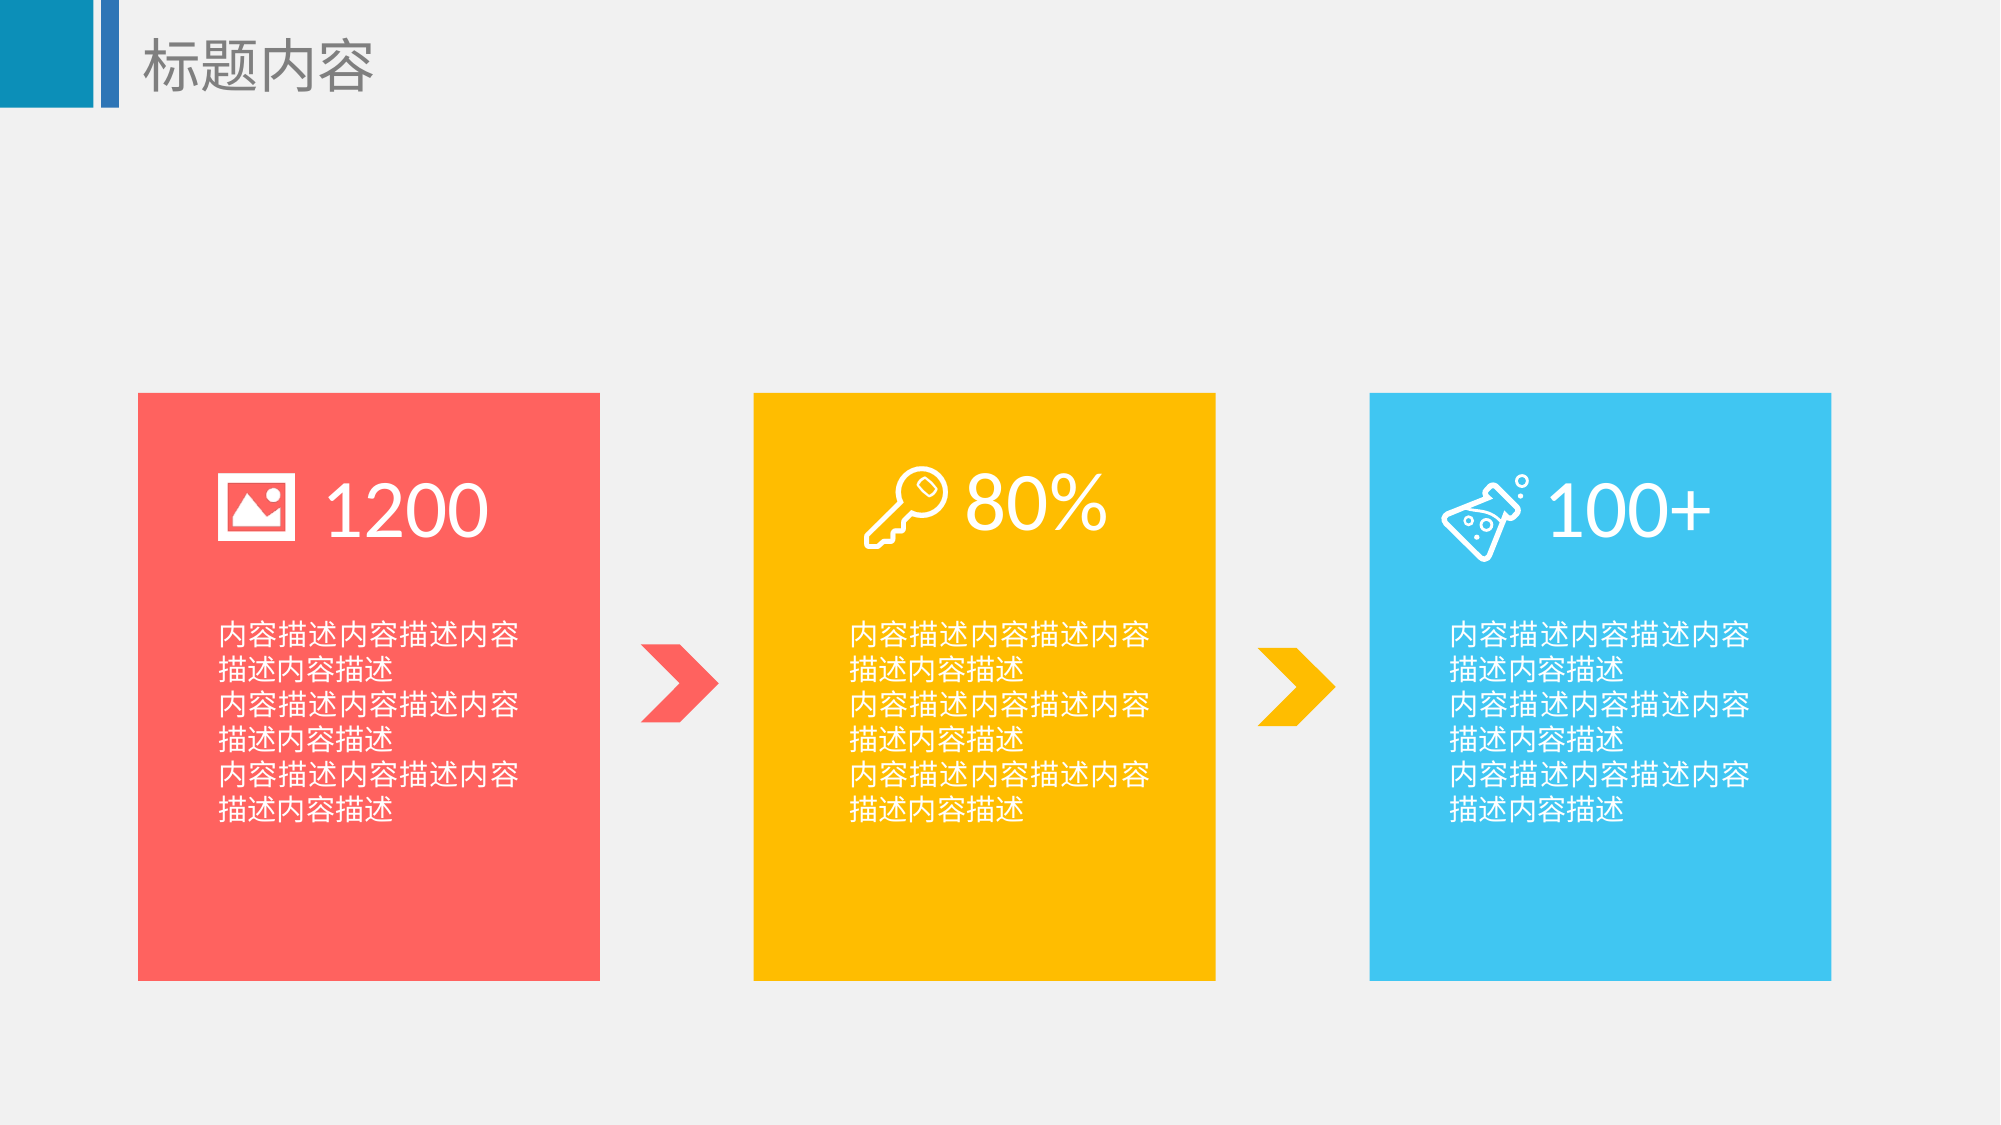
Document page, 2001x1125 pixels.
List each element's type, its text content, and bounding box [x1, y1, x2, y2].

text_box [1517, 493, 1524, 499]
text_box [1257, 647, 1336, 727]
text_box [640, 644, 719, 723]
text_box [1441, 482, 1521, 562]
text_box 1200 [306, 447, 517, 562]
text_box 内容描述内容描述内容描述内容描述 内容描述内容描述内容描述内容描述 内容描述内容描述内容描述内容描述 [834, 608, 1166, 834]
text_box [101, 0, 119, 108]
text_box 80% [950, 439, 1161, 555]
text_box [753, 392, 1216, 981]
text_box [1515, 474, 1529, 488]
picture [862, 465, 948, 549]
text_box 内容描述内容描述内容描述内容描述 内容描述内容描述内容描述内容描述 内容描述内容描述内容描述内容描述 [1434, 608, 1766, 834]
text_box [138, 392, 600, 981]
text_box 100+ [1528, 447, 1739, 562]
text_box [0, 0, 94, 108]
text_box 内容描述内容描述内容描述内容描述 内容描述内容描述内容描述内容描述 内容描述内容描述内容描述内容描述 [203, 608, 535, 834]
picture [217, 468, 296, 541]
text_box [1369, 392, 1832, 981]
text_box 标题内容 [127, 21, 442, 107]
